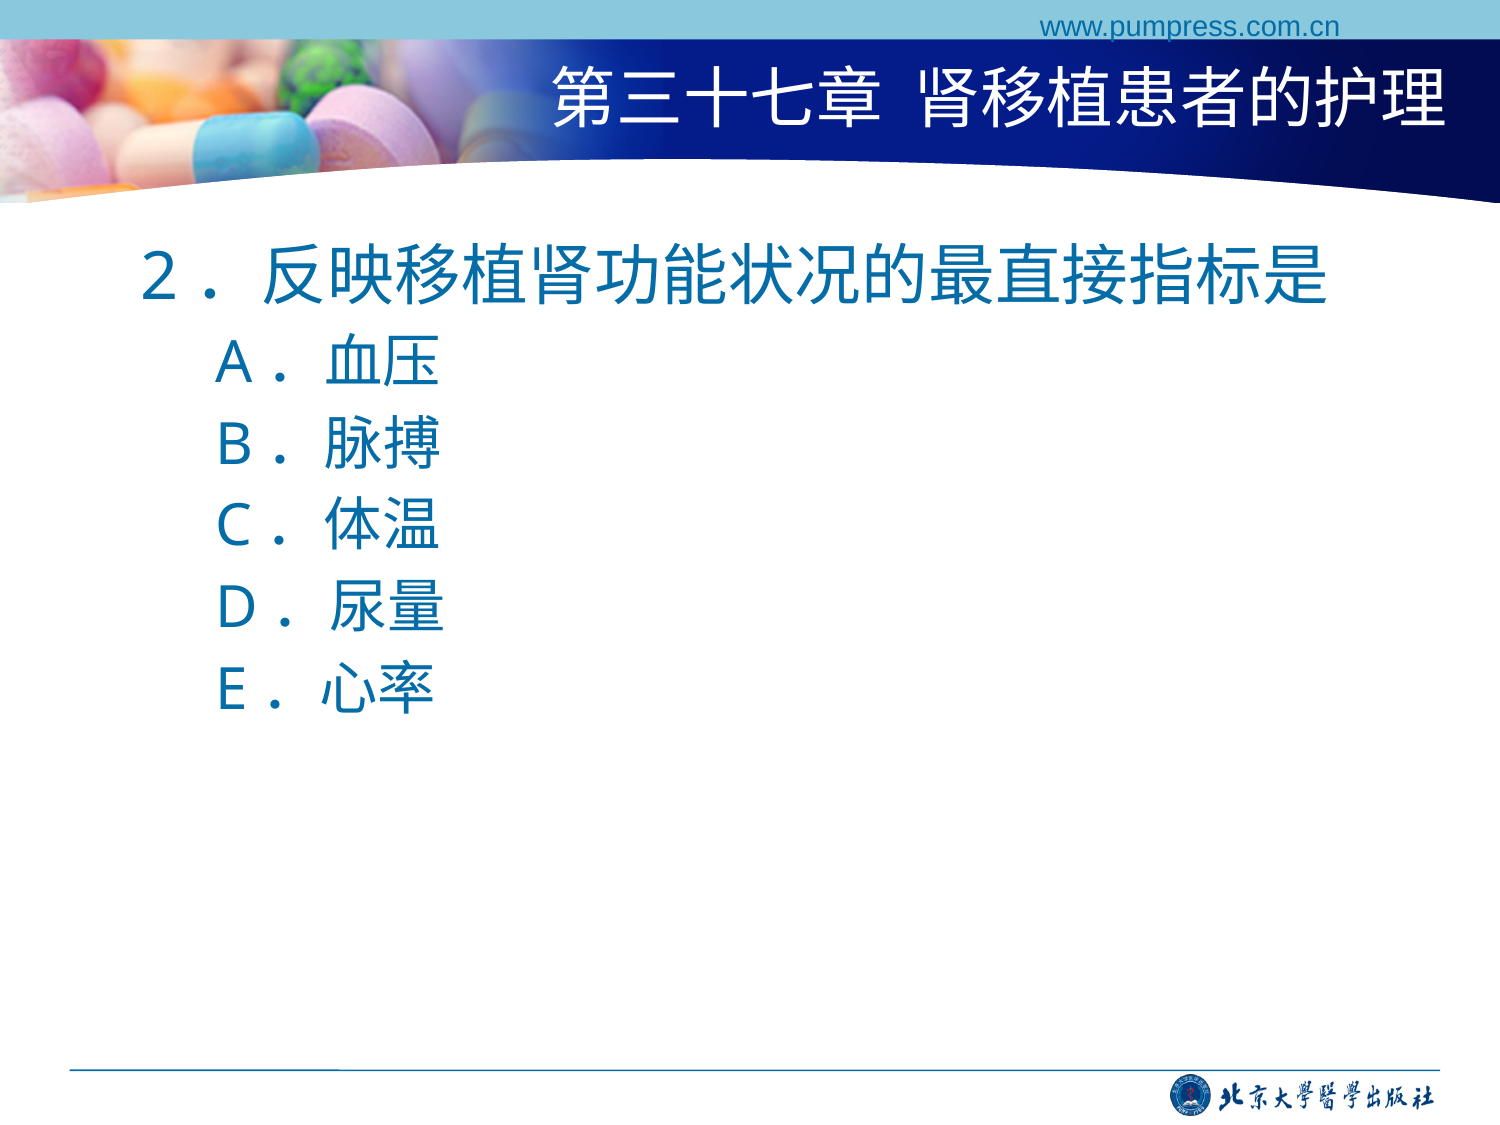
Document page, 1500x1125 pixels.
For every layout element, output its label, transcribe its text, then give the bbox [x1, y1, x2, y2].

picture [1170, 1074, 1436, 1118]
slide_number www.pumpress.com.cn [1025, 0, 1463, 38]
list 2．反映移植肾功能状况的最直接指标是 A．血压 B．脉搏 C．体温 D．尿量 E．心率 [49, 224, 1463, 1026]
title 第三十七章 肾移植患者的护理 [137, 49, 1463, 143]
picture [0, 40, 1500, 203]
